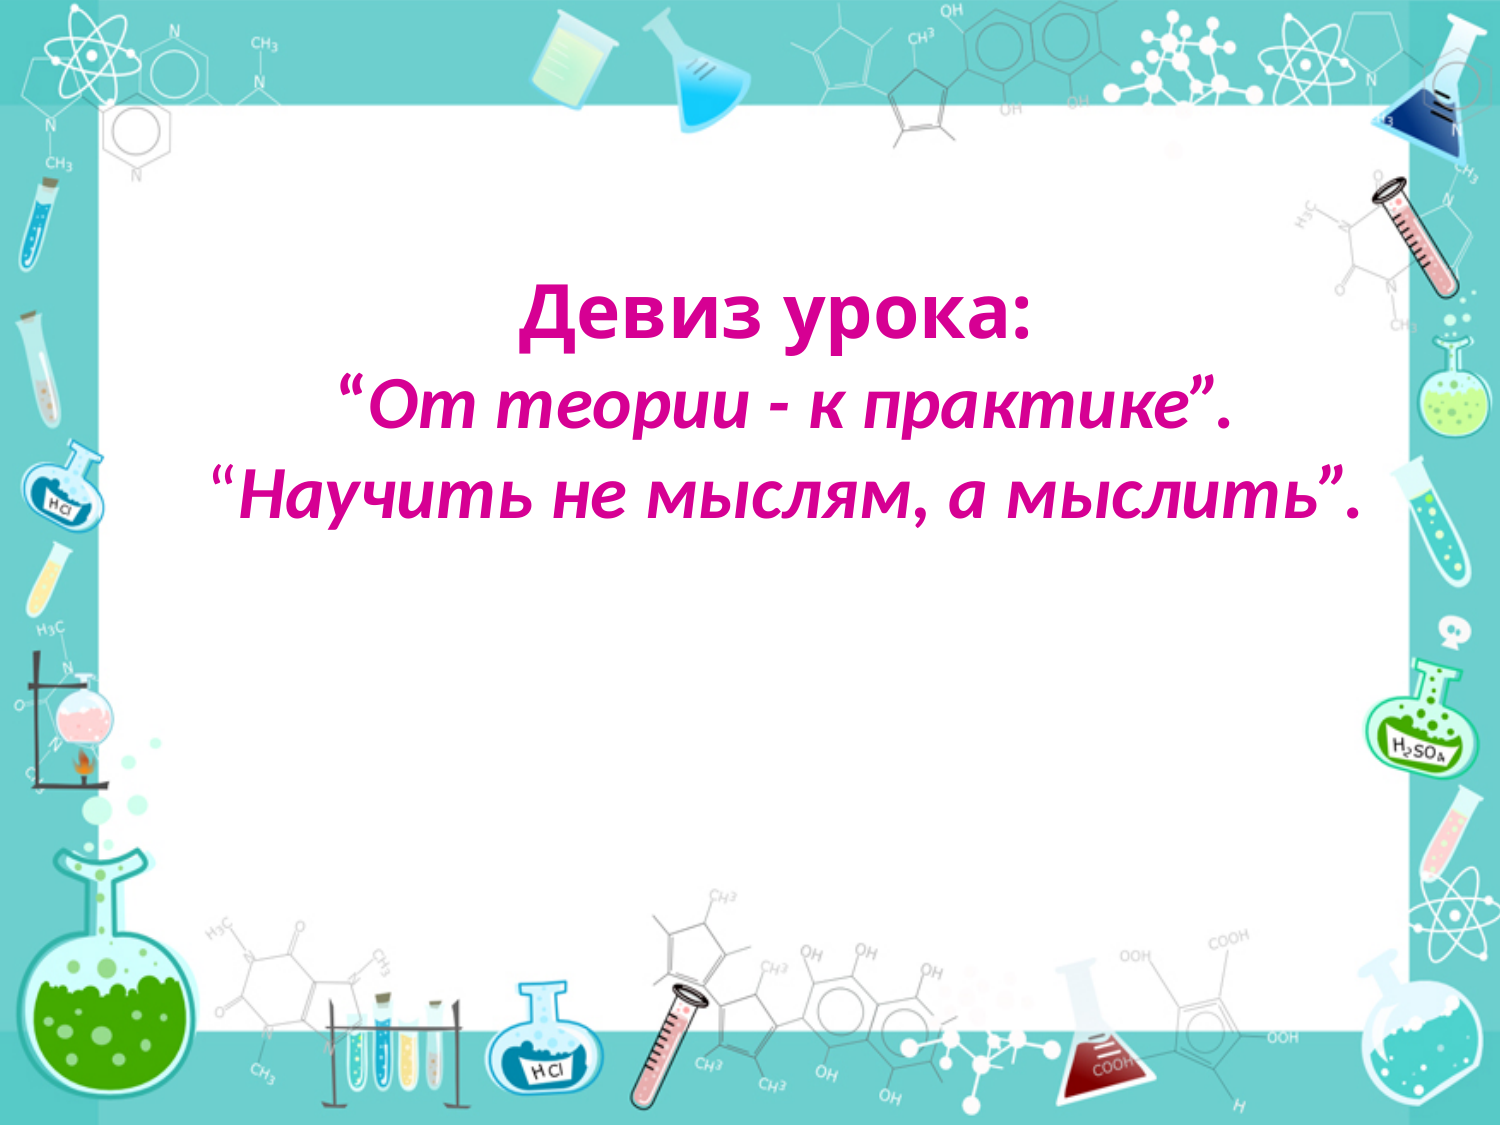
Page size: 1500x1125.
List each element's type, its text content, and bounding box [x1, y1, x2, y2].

title Девиз урока: “От теории - к практике”. “Научить не мыслям, а мыслить”. [135, 349, 1437, 538]
picture [0, 0, 1500, 1125]
